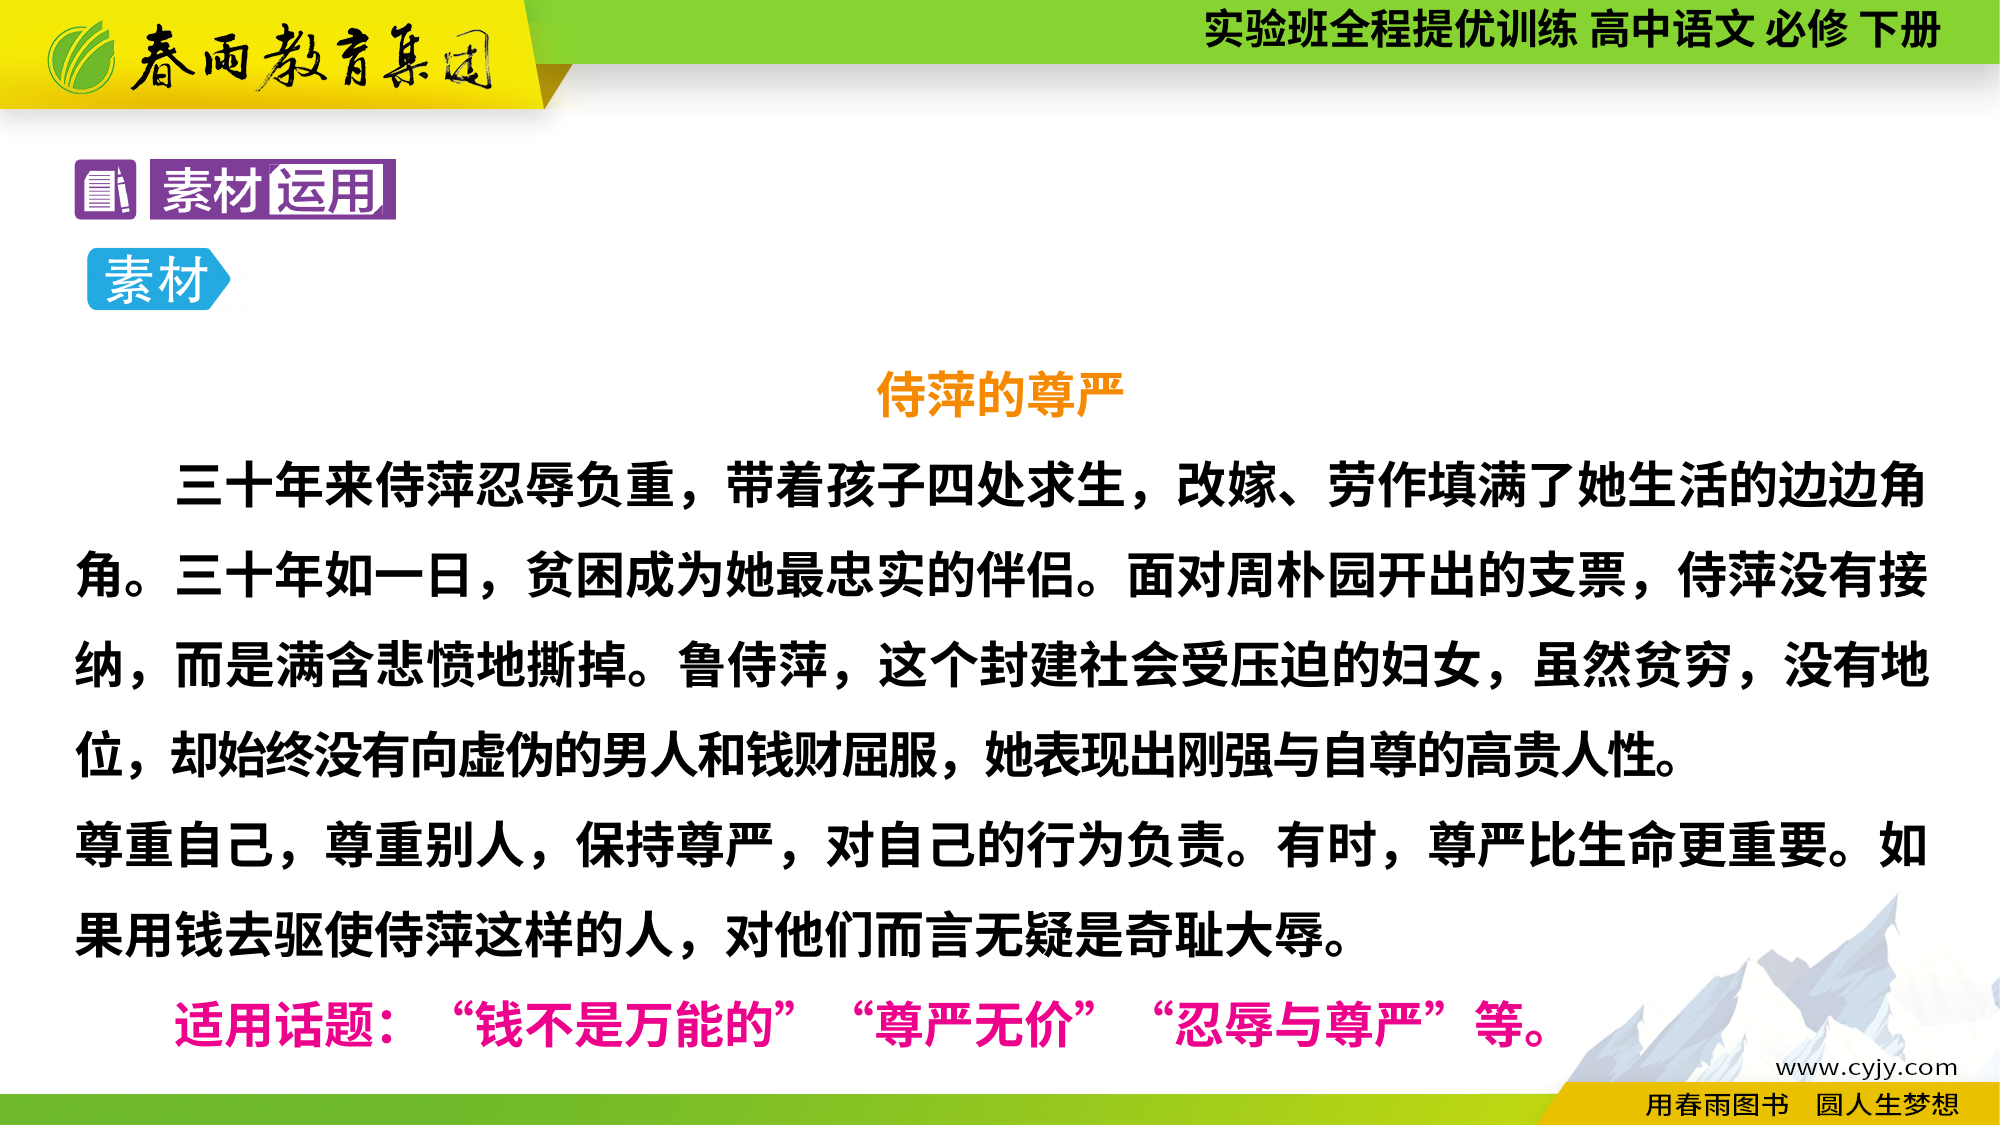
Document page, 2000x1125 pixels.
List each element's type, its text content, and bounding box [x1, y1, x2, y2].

picture [0, 0, 2000, 1125]
list 侍萍的尊严 三十年来侍萍忍辱负重，带着孩子四处求生，改嫁、劳作填满了她生活的边边角角。三十年如一日，贫困成为她最忠实的伴侣。面对周朴园开出的支票，侍萍没有接纳，而是满含悲愤地撕掉。鲁侍萍，这个封建社会受压迫的妇女，虽然贫穷，没有地位，却始终没有向虚伪的男人和钱财屈服，她表现出刚强与自尊的高贵人性。 尊重自己，尊重别人，保持尊严，对自己的行为负责。有时，尊严比生命更重要。如果用钱去驱使侍萍这样的人，对他们而言无疑是奇耻大辱。 适用话题：“钱不是万能的”“尊严无价”“忍辱与尊严”等。 [59, 326, 1944, 1057]
